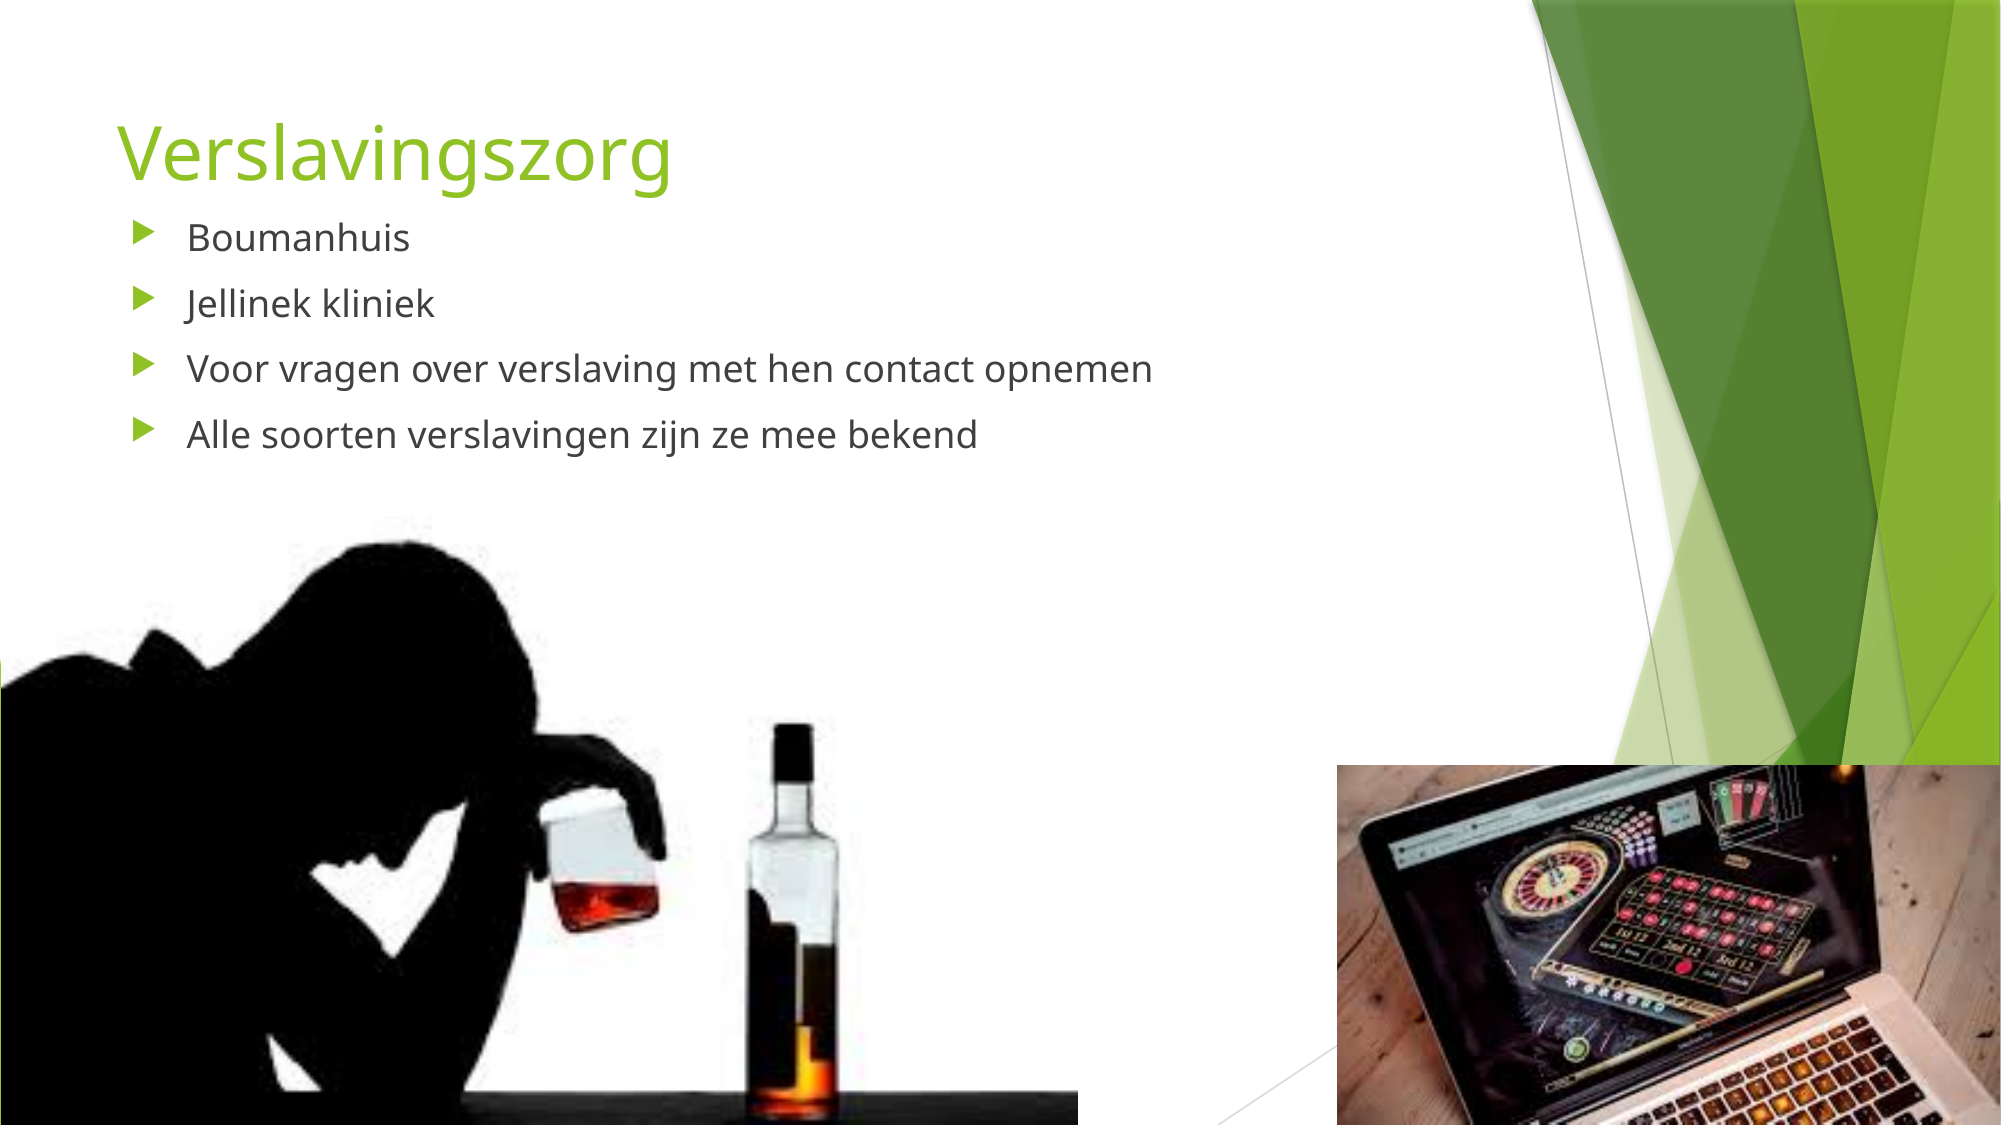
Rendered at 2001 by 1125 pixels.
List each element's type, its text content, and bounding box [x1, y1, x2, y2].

picture [1336, 764, 2000, 1125]
list Boumanhuis Jellinek kliniek Voor vragen over verslaving met hen contact opnemen Alle soorten verslavingen zijn ze mee bekend [115, 206, 1526, 843]
title Verslavingszorg [83, 97, 1494, 315]
picture [0, 515, 1079, 1125]
